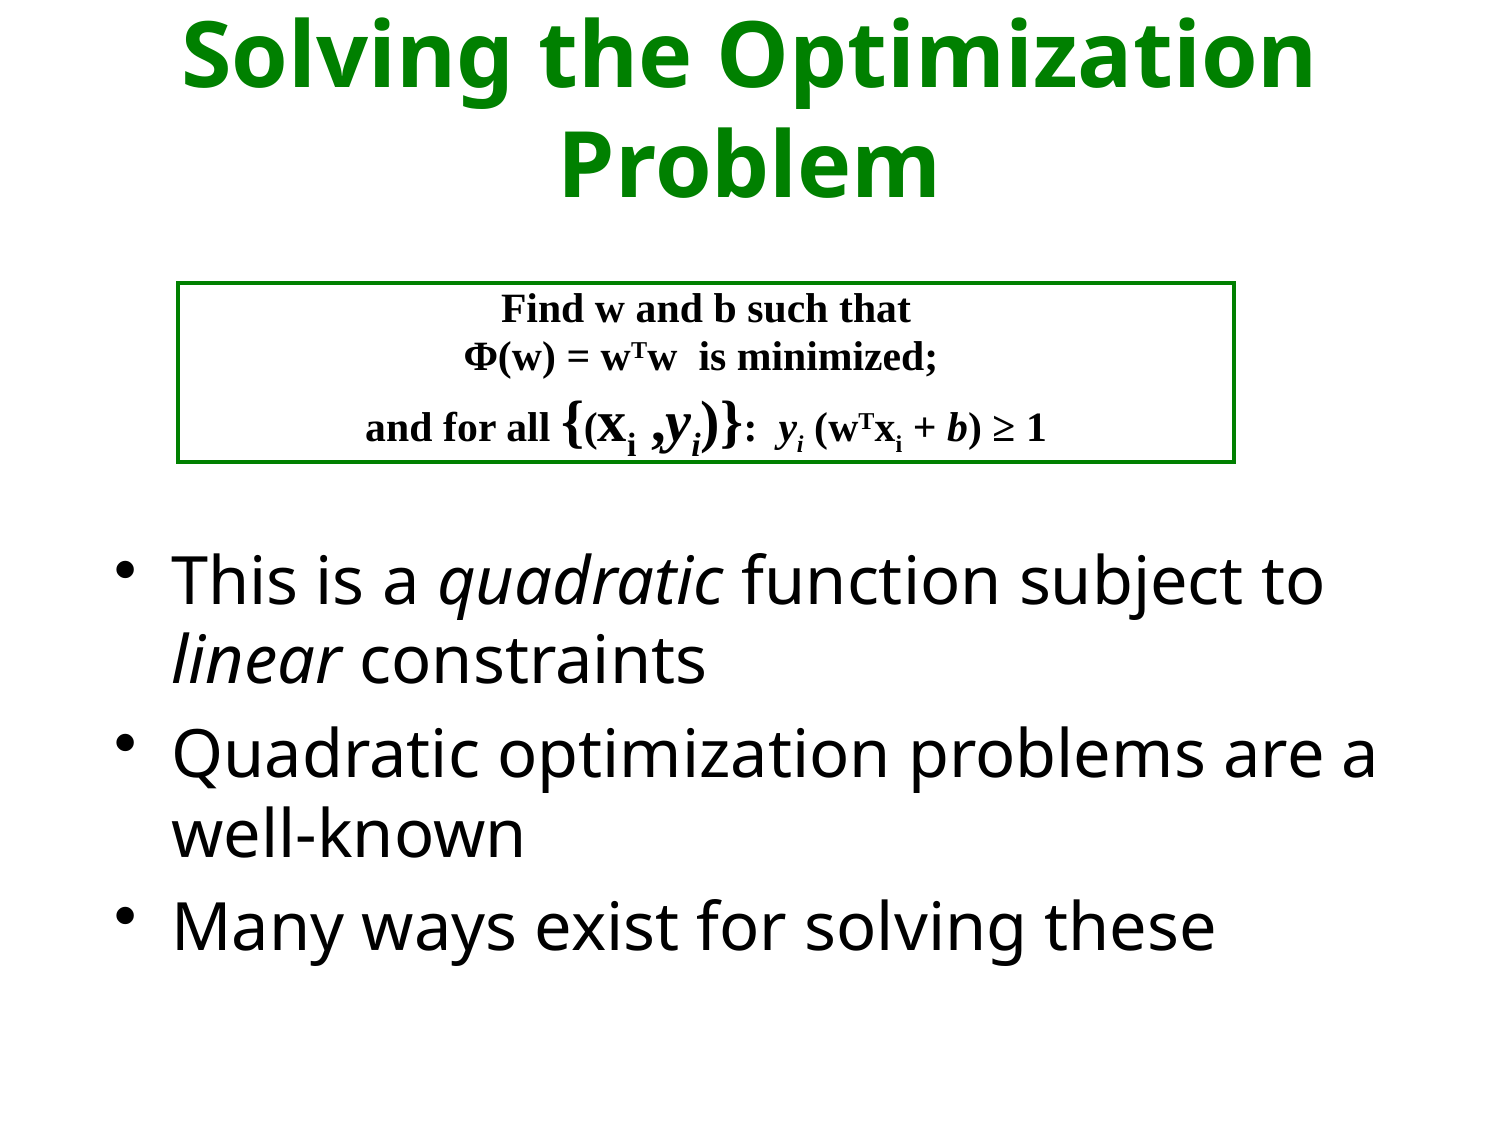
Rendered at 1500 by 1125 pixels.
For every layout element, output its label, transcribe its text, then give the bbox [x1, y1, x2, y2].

title Solving the Optimization Problem [74, 12, 1426, 201]
list This is a quadratic function subject to linear constraints Quadratic optimization problems are a well-known Many ways exist for solving these [99, 249, 1500, 1076]
text_box Find w and b such that Φ(w) = wTw is minimized; and for all {(xi ,yi)}: yi (wTxi + b) ≥ 1 [178, 283, 1235, 462]
